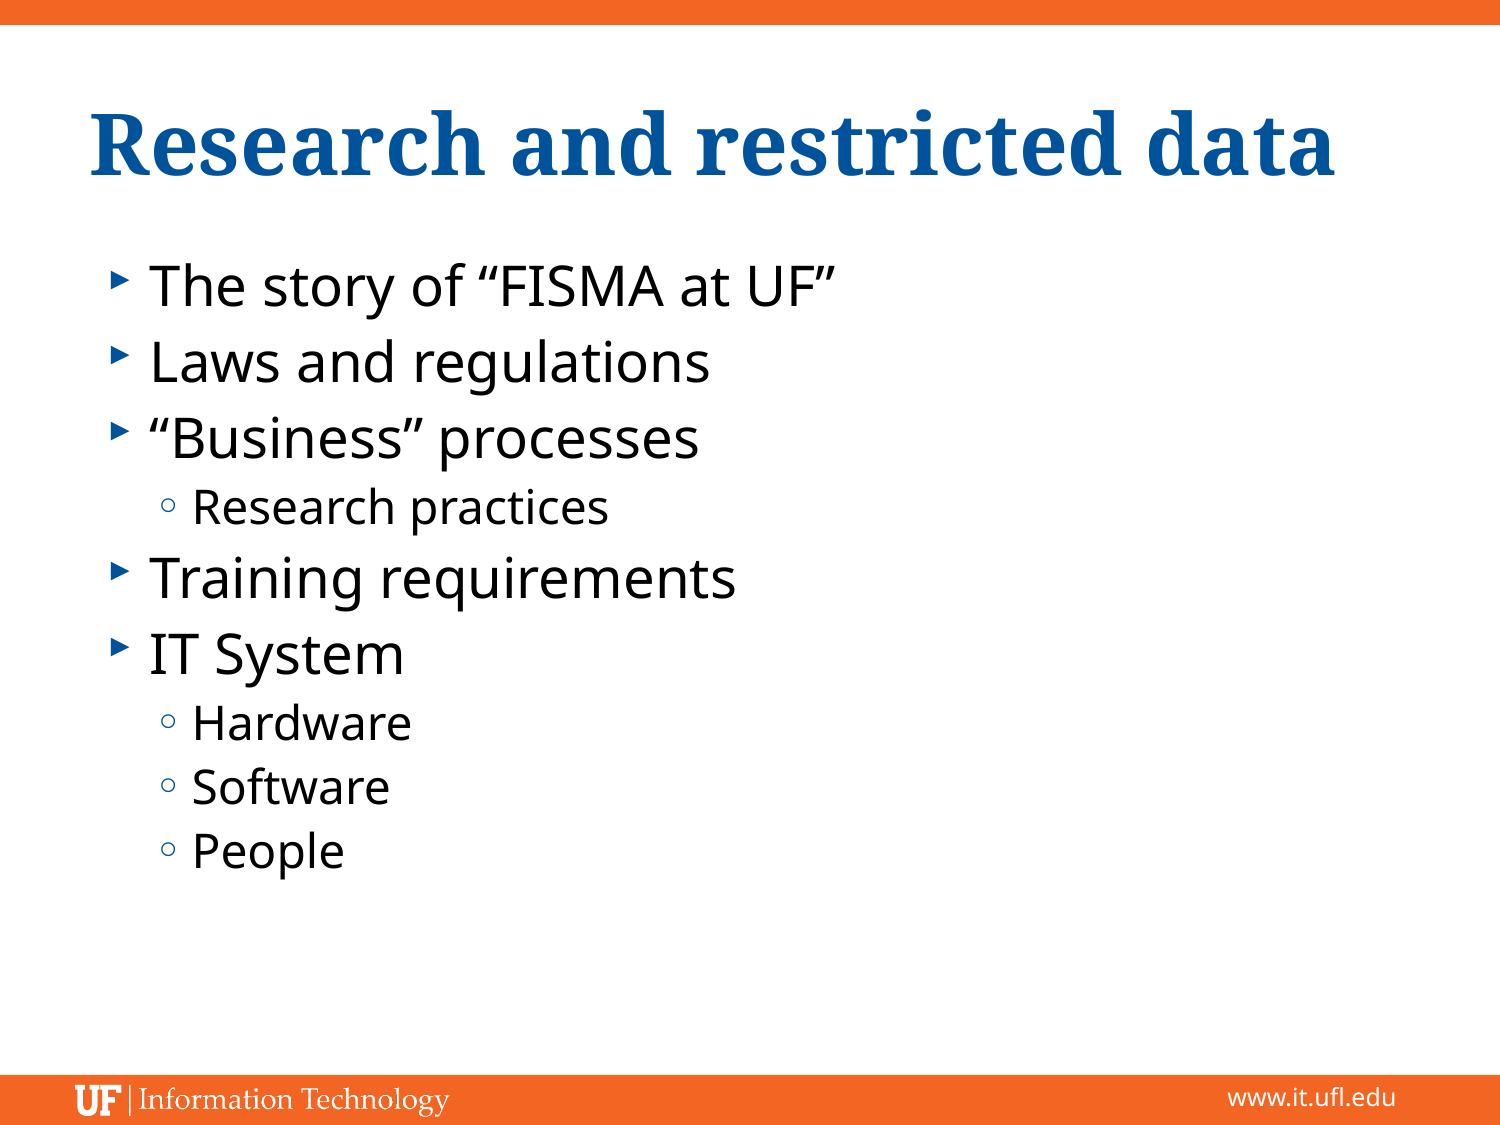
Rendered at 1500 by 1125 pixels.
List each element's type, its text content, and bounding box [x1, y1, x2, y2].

title Research and restricted data [75, 50, 1425, 233]
list The story of “FISMA at UF” Laws and regulations “Business” processes Research practices Training requirements IT System Hardware Software People [75, 243, 1425, 986]
picture [75, 1083, 450, 1117]
